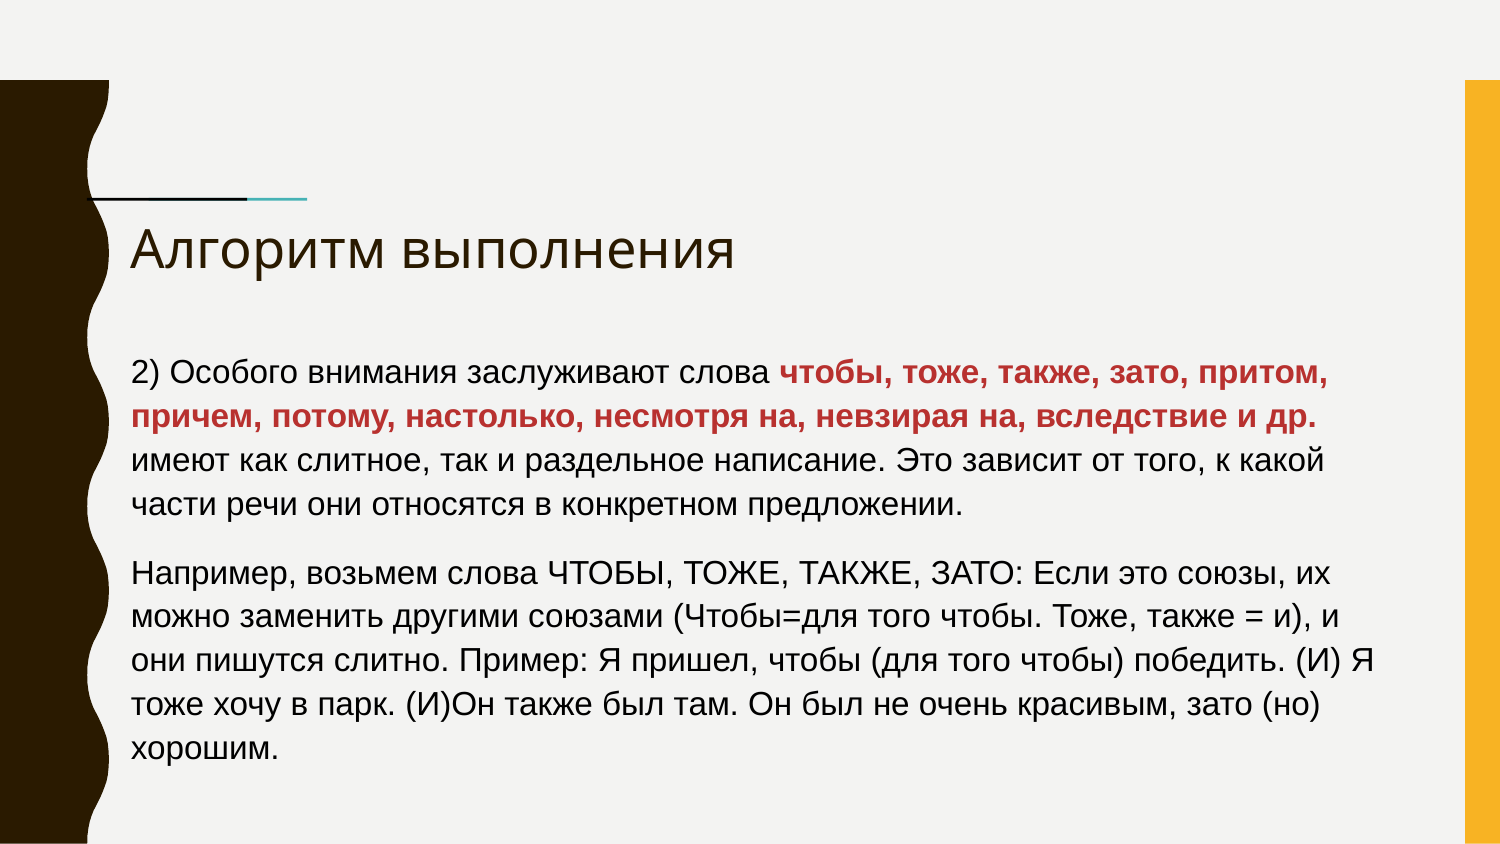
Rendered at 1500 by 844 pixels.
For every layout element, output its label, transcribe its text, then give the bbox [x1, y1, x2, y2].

list 2) Особого внимания заслуживают слова чтобы, тоже, также, зато, притом, причем, потому, настолько, несмотря на, невзирая на, вследствие и др. имеют как слитное, так и раздельное написание. Это зависит от того, к какой части речи они относятся в конкретном предложении. Например, возьмем слова ЧТОБЫ, ТОЖЕ, ТАКЖЕ, ЗАТО: Если это союзы, их можно заменить другими союзами (Чтобы=для того чтобы. Тоже, также = и), и они пишутся слитно. Пример: Я пришел, чтобы (для того чтобы) победить. (И) Я тоже хочу в парк. (И)Он также был там. Он был не очень красивым, зато (но) хорошим. [119, 341, 1403, 812]
title Алгоритм выполнения [119, 216, 1381, 305]
